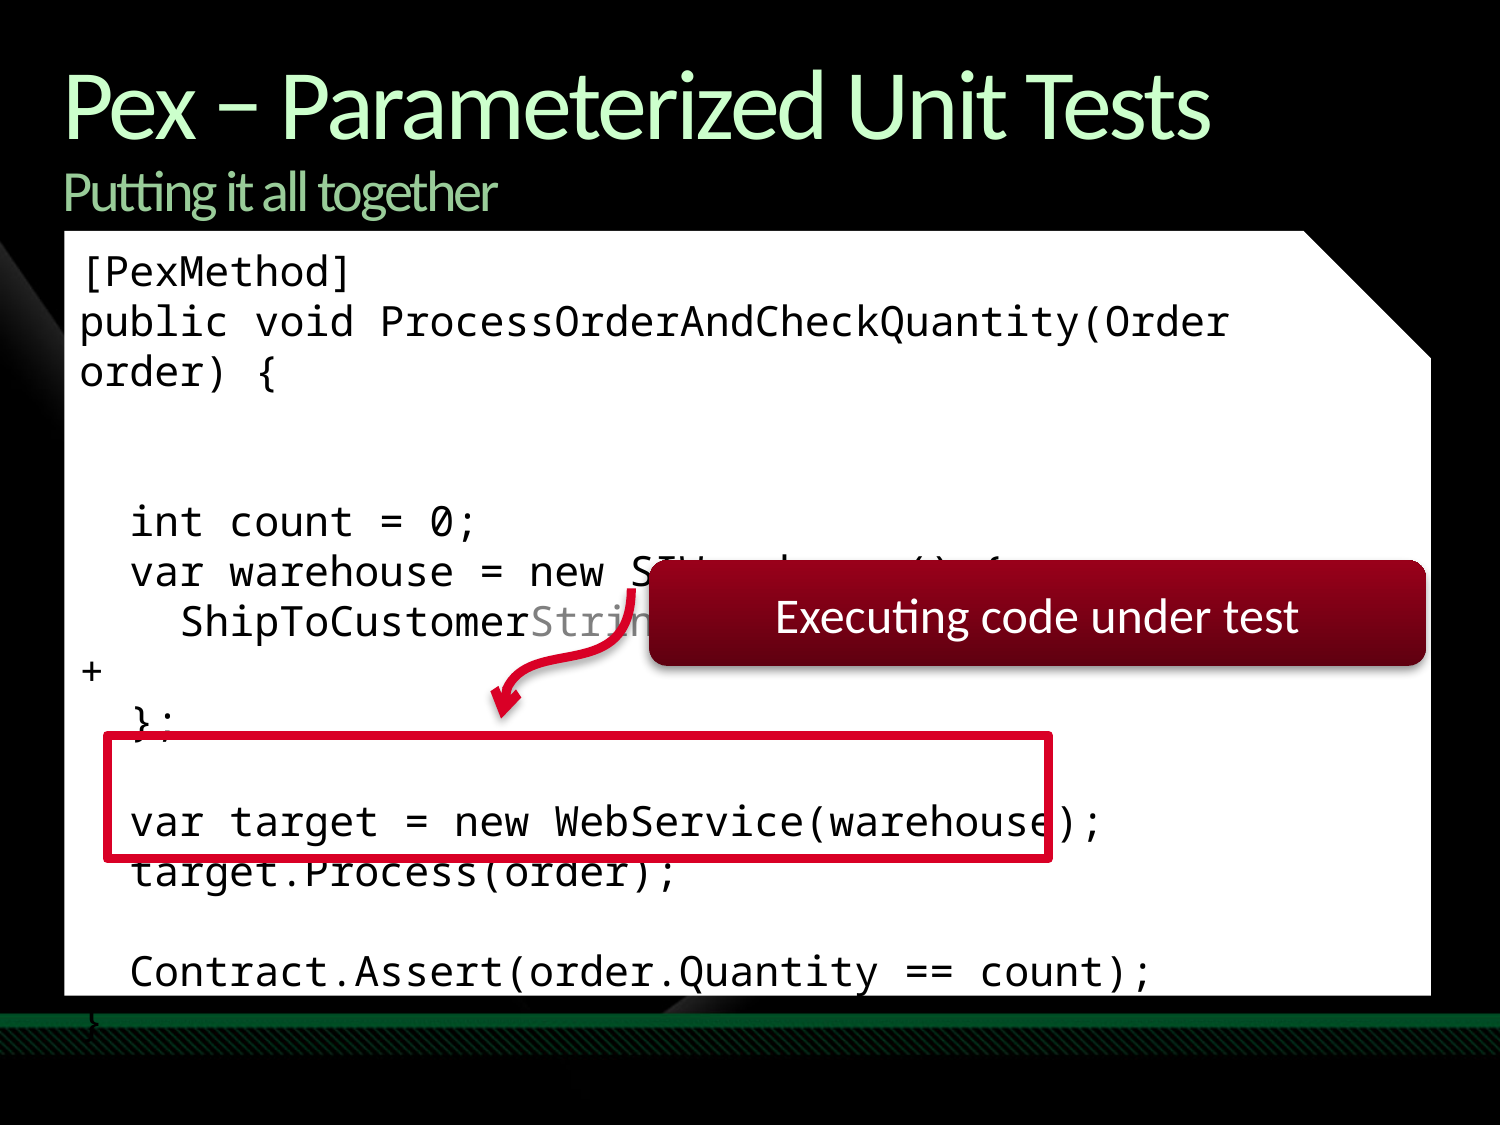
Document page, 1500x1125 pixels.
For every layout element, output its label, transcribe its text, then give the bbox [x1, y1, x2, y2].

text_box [500, 588, 632, 719]
title Pex − Parameterized Unit Tests Putting it all together [62, 53, 1438, 208]
text_box [PexMethod] public void ProcessOrderAndCheckQuantity(Order order) { int count = 0; var warehouse = new SIWarehouse() { ShipToCustomerStringInt32 = (name,id)=> count++ }; var target = new WebService(warehouse); target.Process(order); Contract.Assert(order.Quantity == count); } [59, 226, 1436, 1001]
picture [0, 0, 1500, 1125]
text_box [103, 731, 1053, 863]
text_box Executing code under test [649, 560, 1426, 666]
